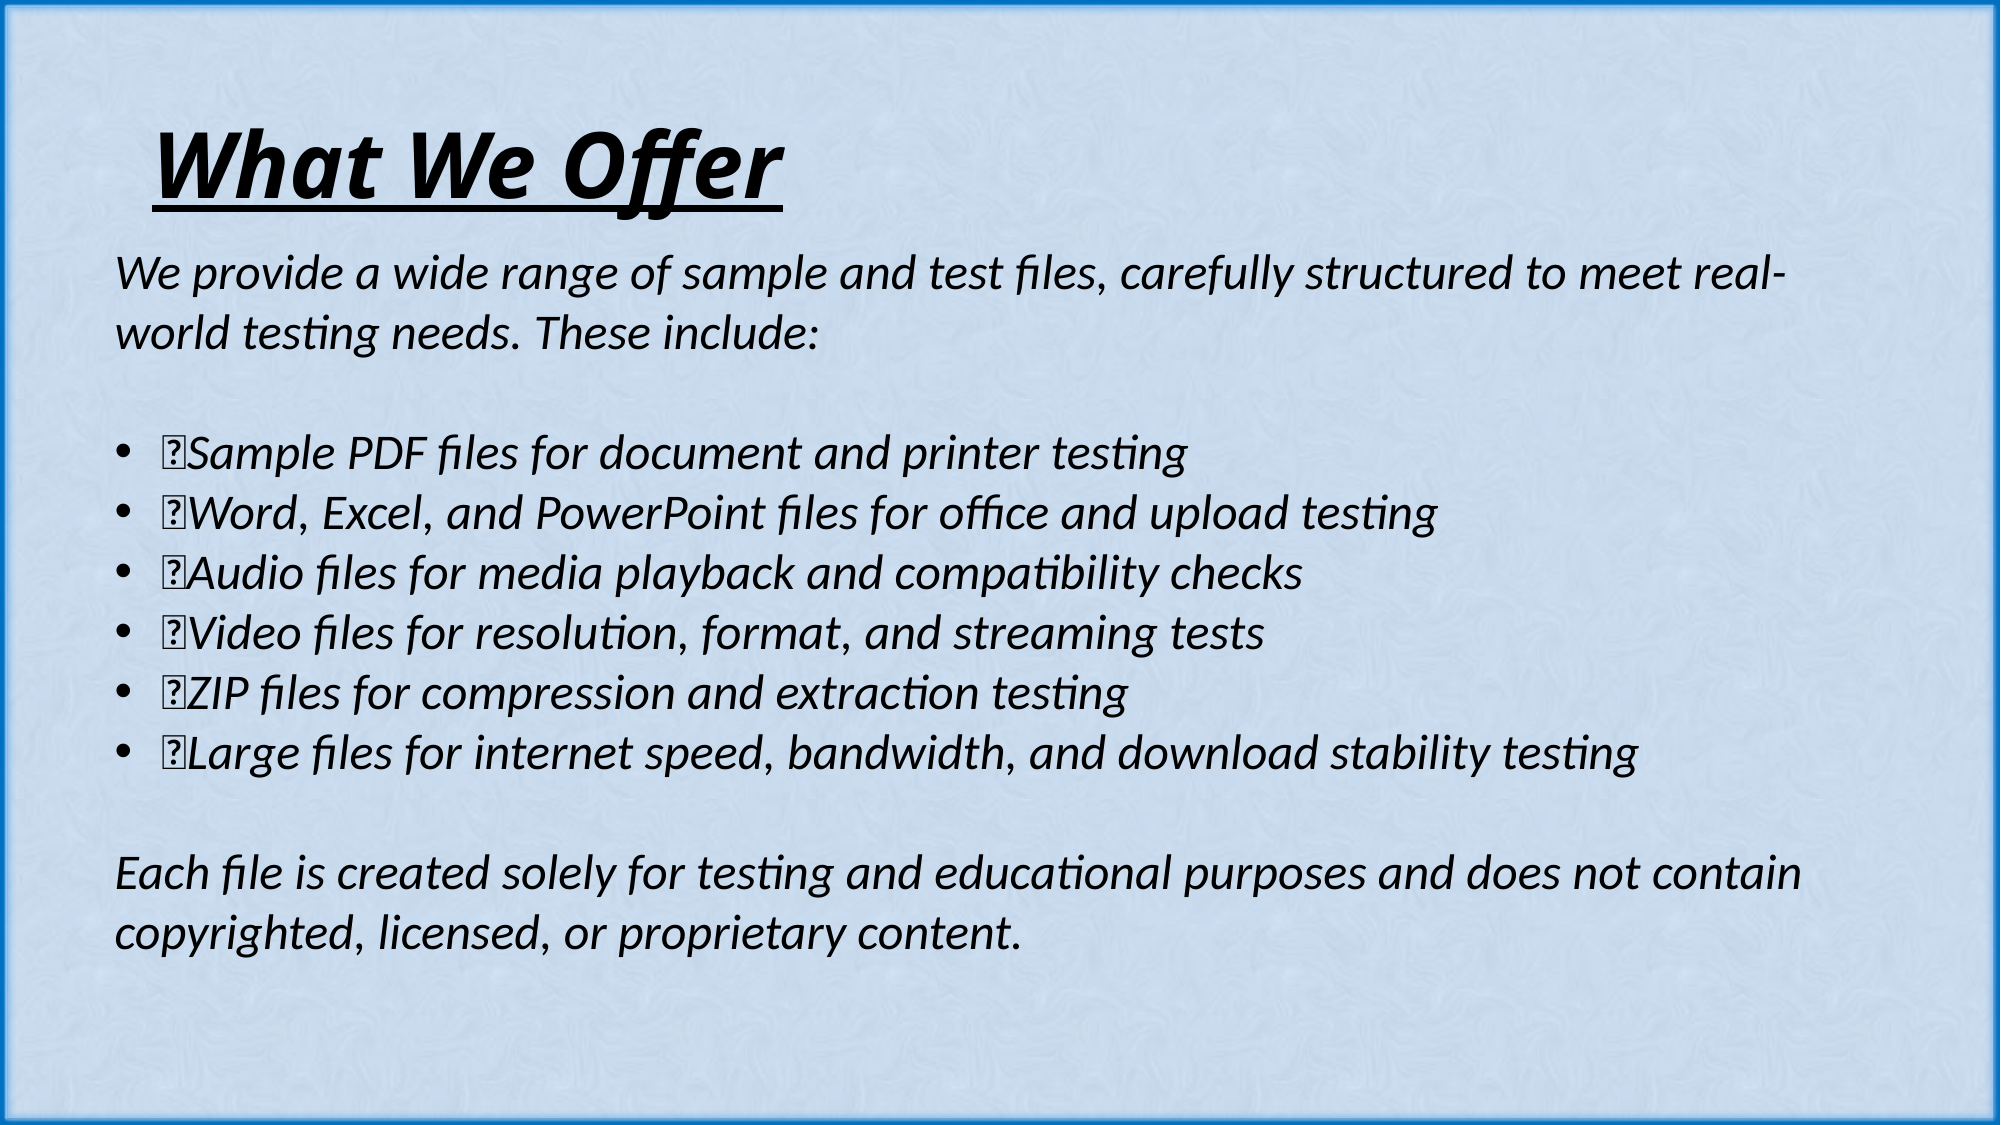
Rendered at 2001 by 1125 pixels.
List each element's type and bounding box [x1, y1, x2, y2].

text_box [1, 1, 1998, 1125]
